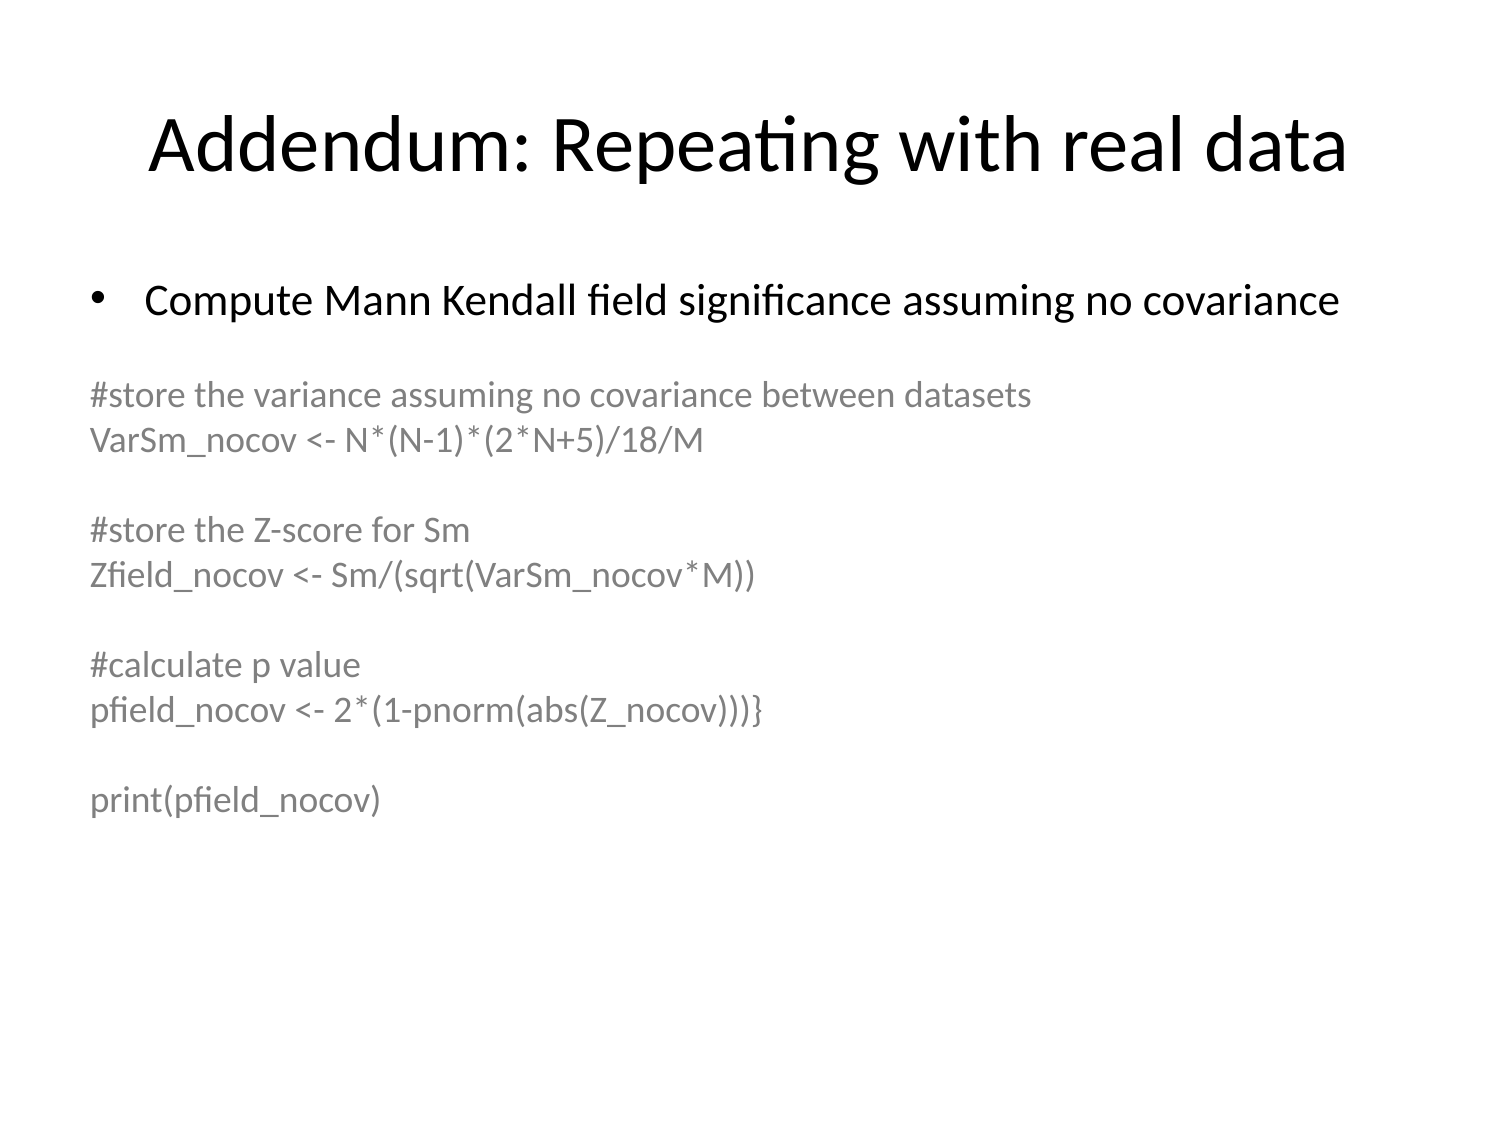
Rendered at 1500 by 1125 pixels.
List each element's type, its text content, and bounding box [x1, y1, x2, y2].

text_box #store the variance assuming no covariance between datasets VarSm_nocov <- N*(N-1)*(2*N+5)/18/M #store the Z-score for Sm Zfield_nocov <- Sm/(sqrt(VarSm_nocov*M)) #calculate p value pfield_nocov <- 2*(1-pnorm(abs(Z_nocov)))} print(pfield_nocov) [75, 362, 1375, 873]
title Addendum: Repeating with real data [75, 45, 1425, 233]
list Compute Mann Kendall field significance assuming no covariance [75, 262, 1425, 375]
